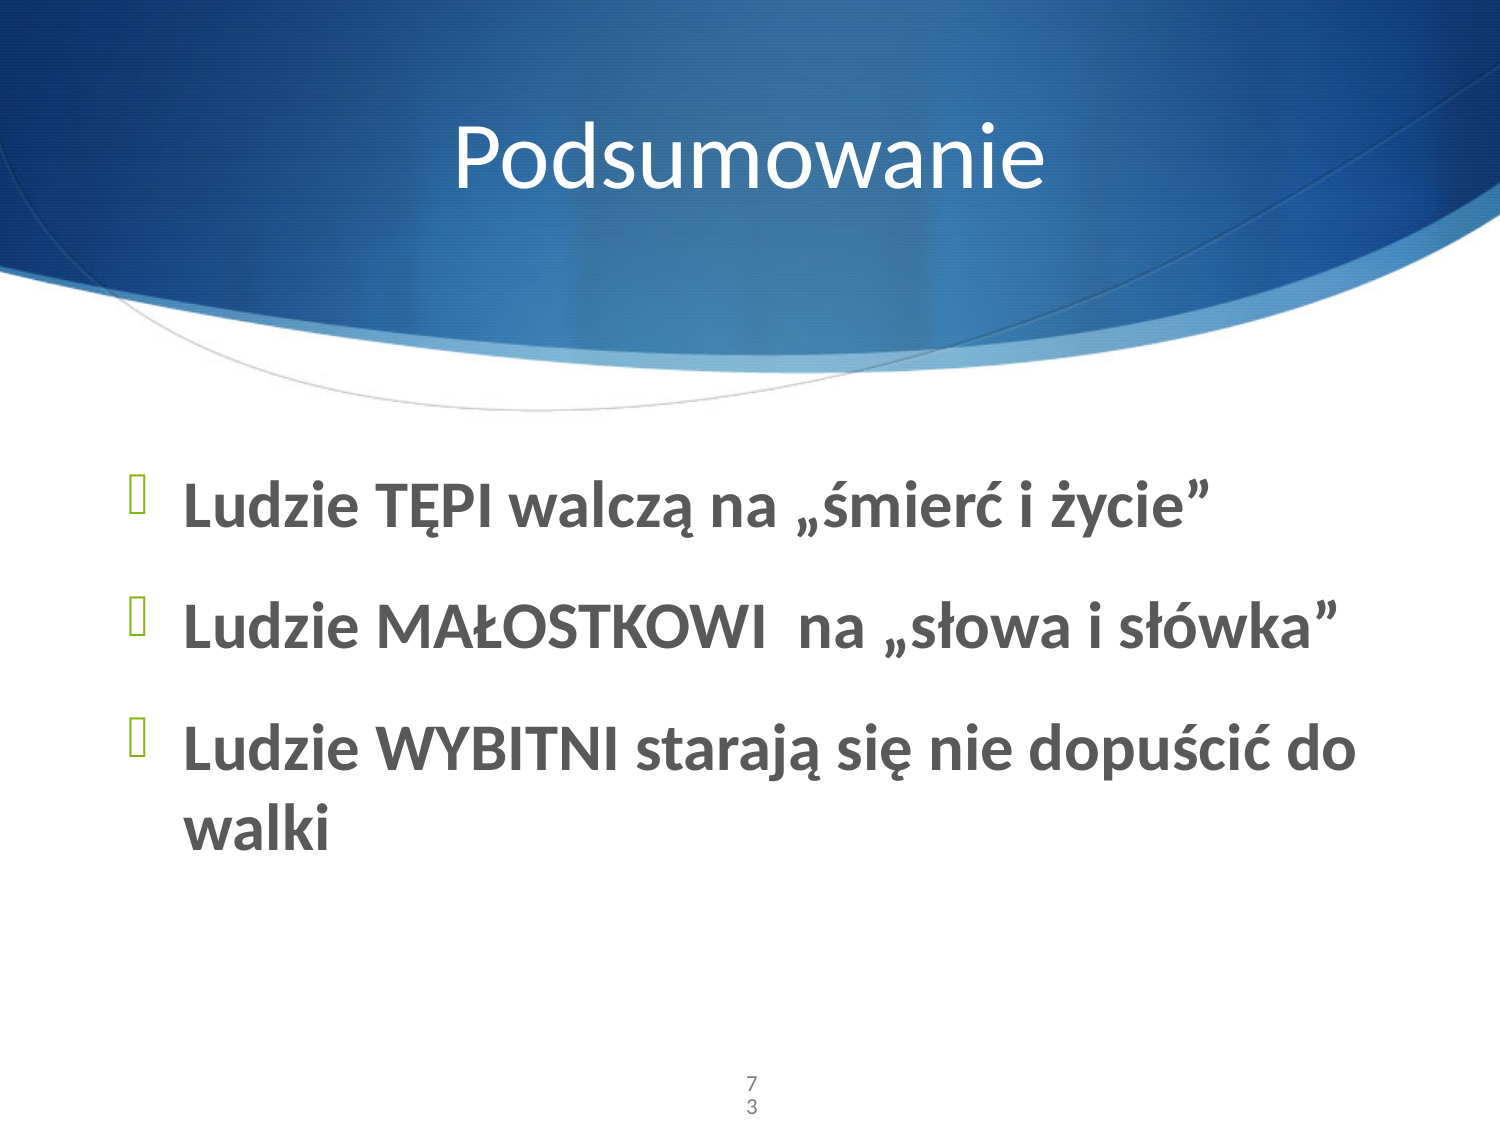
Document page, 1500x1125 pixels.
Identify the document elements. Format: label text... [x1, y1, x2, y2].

slide_number 73 [730, 1062, 769, 1103]
picture [0, 0, 1500, 1125]
list Ludzie TĘPI walczą na „śmierć i życie” Ludzie MAŁOSTKOWI na „słowa i słówka” Ludzie WYBITNI starają się nie dopuścić do walki [121, 454, 1379, 991]
title Podsumowanie [75, 0, 1425, 301]
